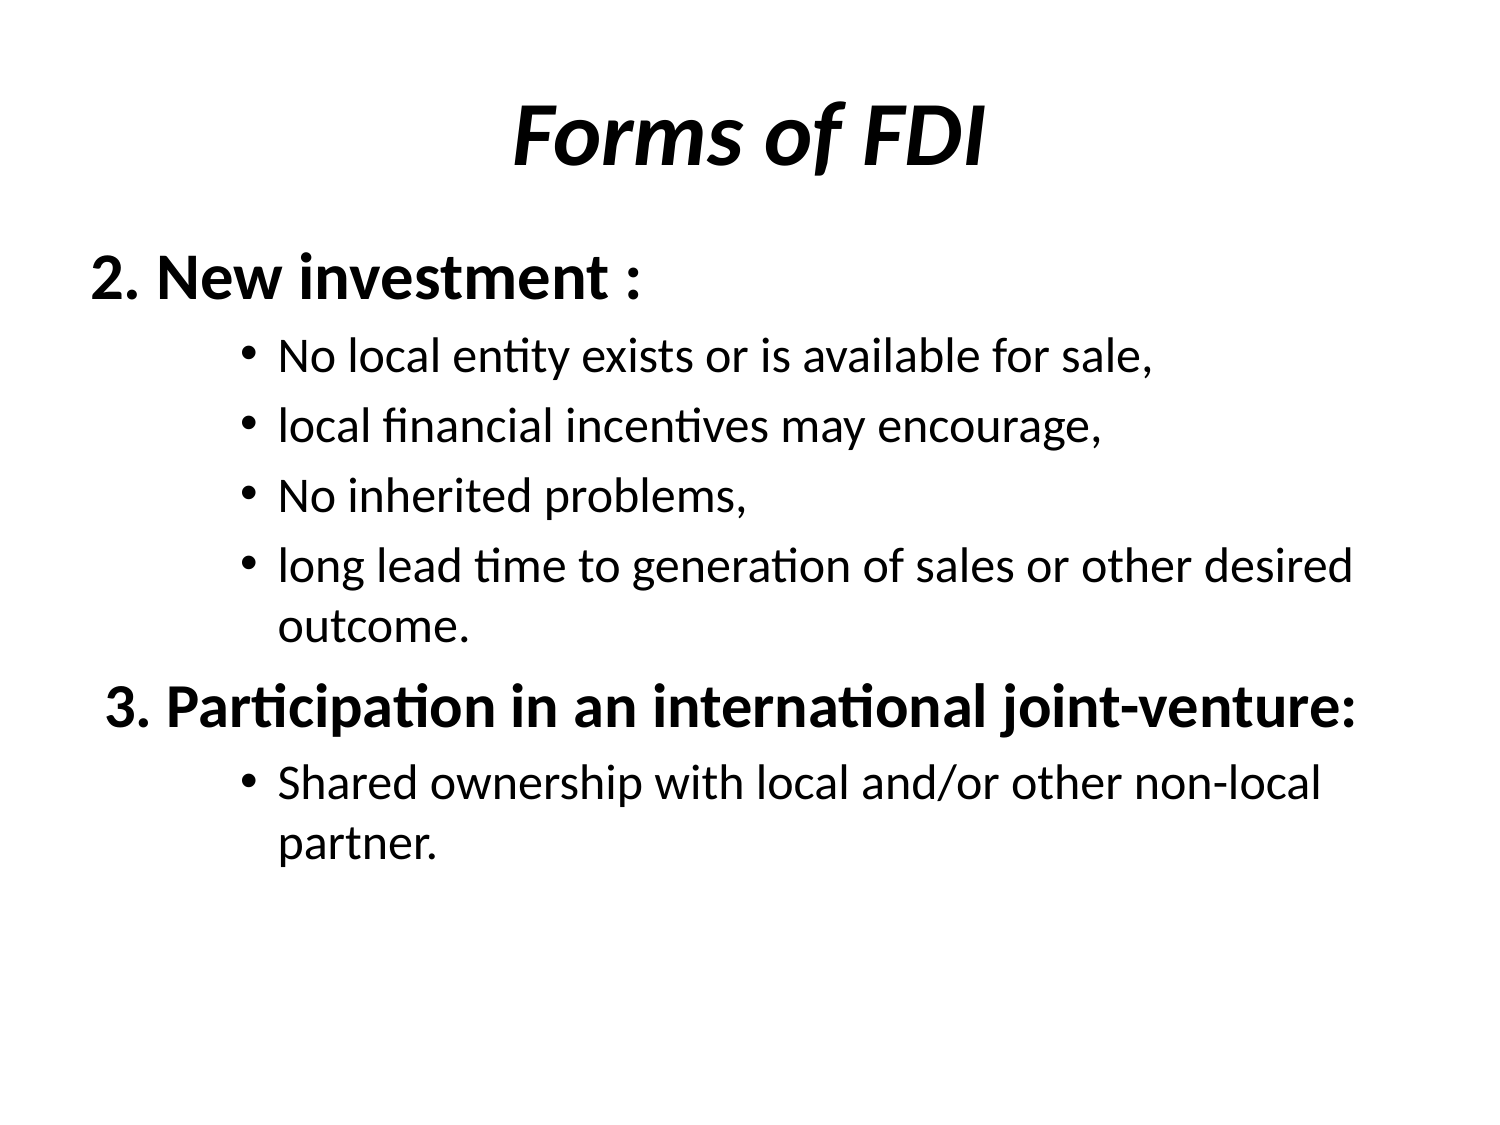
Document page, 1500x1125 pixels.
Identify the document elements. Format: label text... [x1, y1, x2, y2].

list 2. New investment : No local entity exists or is available for sale, local financial incentives may encourage, No inherited problems, long lead time to generation of sales or other desired outcome. 3. Participation in an international joint-venture: Shared ownership with local and/or other non-local partner. [75, 224, 1425, 1005]
title Forms of FDI [75, 45, 1425, 213]
